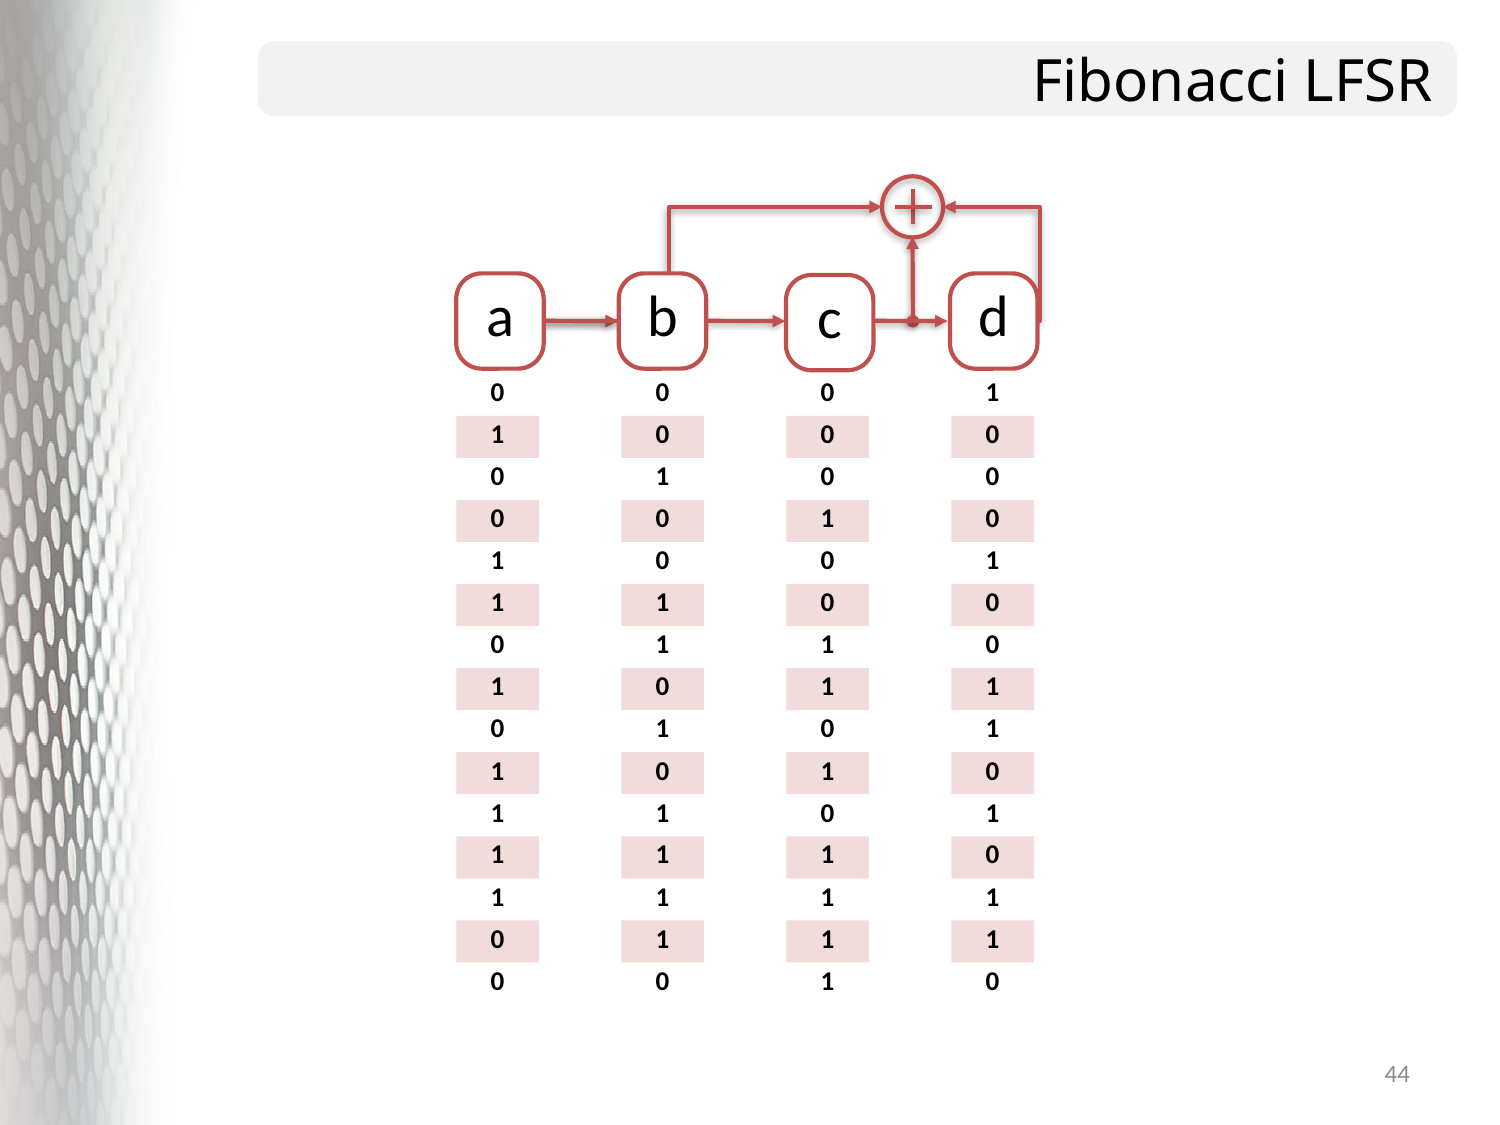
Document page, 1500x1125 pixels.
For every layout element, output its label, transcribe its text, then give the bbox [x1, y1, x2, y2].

table_cell 0 [786, 416, 869, 458]
table_cell 0 [951, 416, 1034, 458]
table_cell 1 [456, 752, 539, 794]
text_box b [617, 329, 708, 370]
table_cell 1 [786, 962, 869, 1004]
table_cell 0 [951, 500, 1034, 542]
table_cell 0 [456, 500, 539, 542]
table_cell 0 [456, 626, 539, 668]
table_cell 1 [786, 500, 869, 542]
table_cell 1 [456, 794, 539, 836]
table_cell 0 [786, 794, 869, 836]
table_cell 1 [621, 794, 704, 836]
table_cell 0 [951, 962, 1034, 1004]
table_cell 0 [621, 416, 704, 458]
table_cell 0 [456, 920, 539, 962]
table_cell 1 [456, 416, 539, 458]
slide_number 44 [1074, 1042, 1425, 1103]
table_header 0 [786, 374, 869, 416]
table_cell 0 [951, 836, 1034, 878]
table_cell 1 [621, 584, 704, 626]
table_cell 1 [456, 584, 539, 626]
table_cell 0 [951, 584, 1034, 626]
table_cell 0 [786, 542, 869, 584]
table_cell 1 [456, 668, 539, 710]
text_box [881, 176, 944, 238]
table_cell 0 [951, 752, 1034, 794]
table_cell 0 [621, 542, 704, 584]
table_cell 0 [786, 710, 869, 752]
table_cell 0 [621, 668, 704, 710]
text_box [455, 206, 883, 322]
table_cell 0 [951, 458, 1034, 500]
table_header 1 [951, 374, 1034, 416]
table_cell 0 [951, 626, 1034, 668]
table_header 0 [456, 374, 539, 416]
table_cell 1 [786, 668, 869, 710]
table_cell 0 [456, 710, 539, 752]
table_cell 0 [786, 458, 869, 500]
table_cell 1 [621, 626, 704, 668]
table_cell 0 [621, 962, 704, 1004]
table_cell 1 [786, 920, 869, 962]
table_cell 1 [951, 710, 1034, 752]
table_cell 1 [786, 626, 869, 668]
table_cell 1 [621, 878, 704, 920]
table_cell 1 [951, 794, 1034, 836]
table_cell 0 [786, 584, 869, 626]
text_box c [785, 329, 875, 372]
table_cell 0 [621, 500, 704, 542]
text_box a [455, 328, 545, 370]
table_cell 0 [621, 752, 704, 794]
table_cell 1 [951, 542, 1034, 584]
table_cell 0 [456, 962, 539, 1004]
table_cell 1 [951, 668, 1034, 710]
table_cell 1 [786, 836, 869, 878]
table_cell 1 [786, 878, 869, 920]
text_box d [949, 326, 1039, 370]
table_cell 1 [456, 878, 539, 920]
title Fibonacci LFSR [269, 40, 1449, 117]
table_cell 1 [951, 920, 1034, 962]
table_cell 1 [621, 836, 704, 878]
table_cell 0 [456, 458, 539, 500]
table_cell 1 [951, 878, 1034, 920]
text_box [942, 206, 1038, 322]
table_cell 1 [786, 752, 869, 794]
table_cell 1 [621, 458, 704, 500]
table_cell 1 [621, 920, 704, 962]
table_cell 1 [456, 542, 539, 584]
table_header 0 [621, 374, 704, 416]
table_cell 1 [456, 836, 539, 878]
picture [0, 0, 200, 1125]
table_cell 1 [621, 710, 704, 752]
